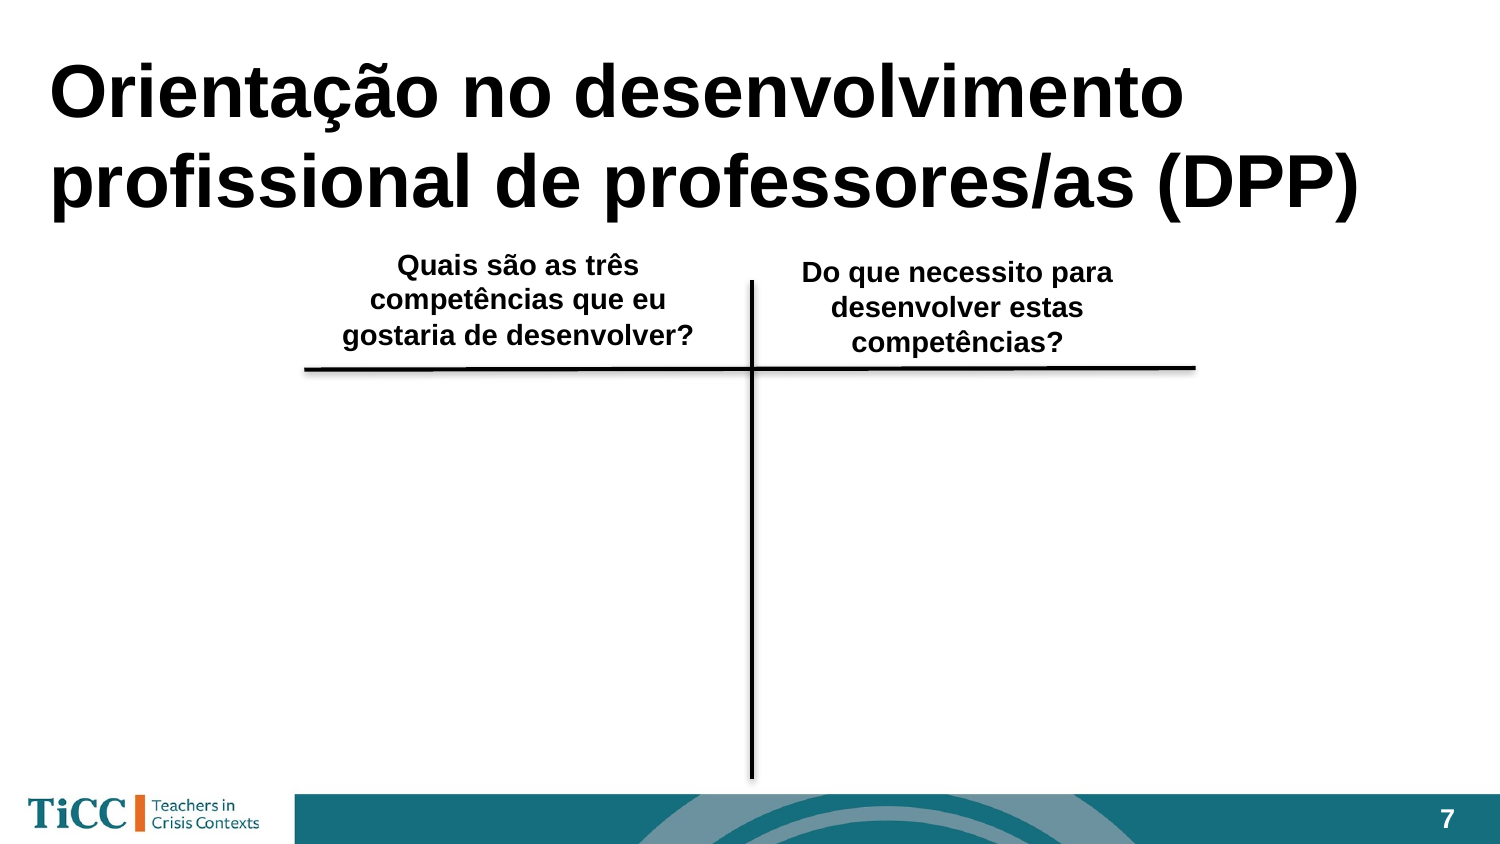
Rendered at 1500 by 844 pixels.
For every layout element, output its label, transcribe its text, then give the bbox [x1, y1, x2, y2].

picture [0, 0, 1500, 844]
slide_number ‹#› [1380, 785, 1470, 844]
text_box Do que necessito para desenvolver estas competências? [780, 245, 1135, 307]
title Orientação no desenvolvimento profissional de professores/as (DPP) [34, 50, 1425, 238]
text_box Quais são as três competências que eu gostaria de desenvolver? [318, 238, 719, 299]
